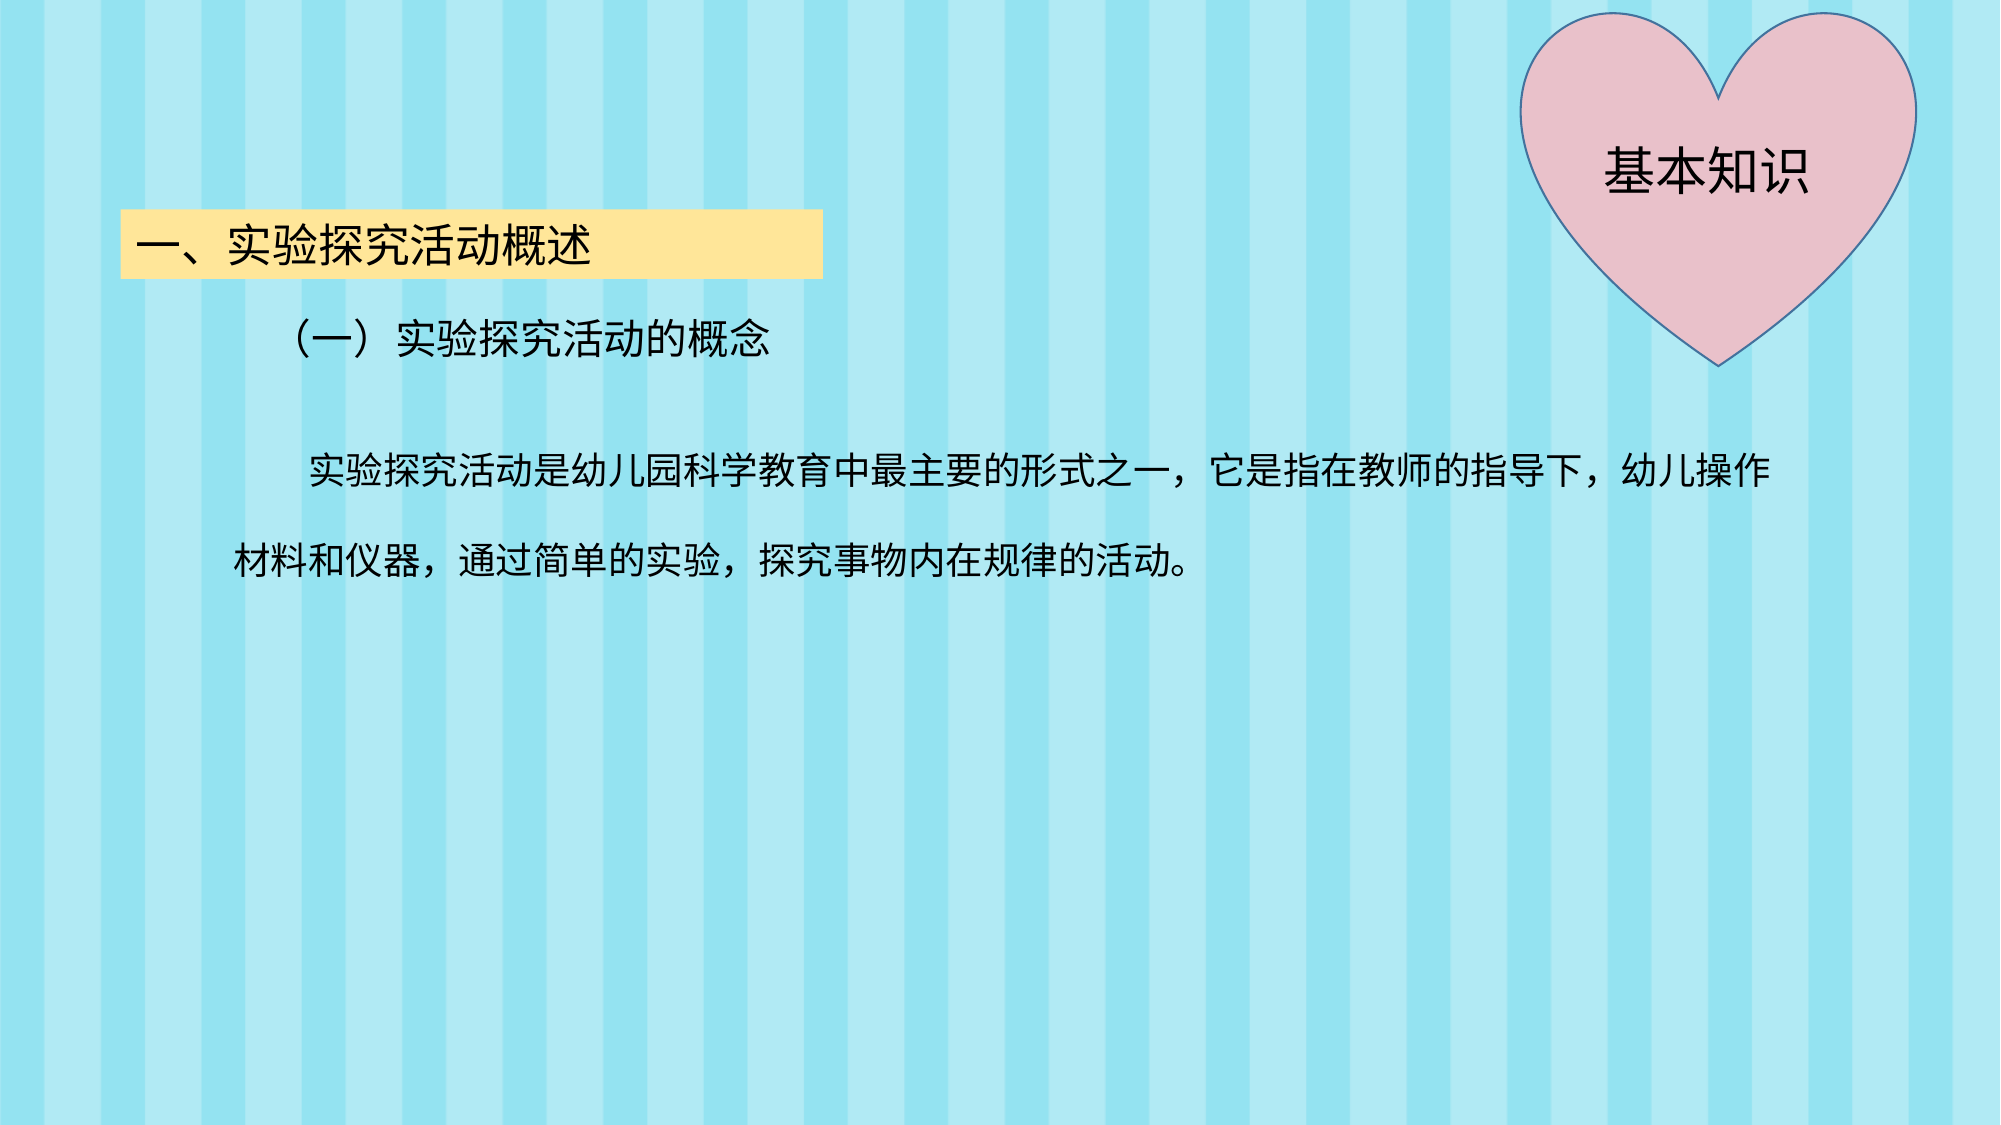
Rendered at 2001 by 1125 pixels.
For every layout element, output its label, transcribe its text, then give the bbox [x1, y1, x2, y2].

picture [0, 0, 2000, 1125]
text_box [1519, 12, 1918, 368]
text_box 实验探究活动是幼儿园科学教育中最主要的形式之一，它是指在教师的指导下，幼儿操作 材料和仪器，通过简单的实验，探究事物内在规律的活动。 [218, 394, 1809, 590]
text_box 一、实验探究活动概述 [120, 209, 823, 279]
text_box （一）实验探究活动的概念 [255, 305, 823, 371]
text_box 基本知识 [1588, 130, 1848, 209]
